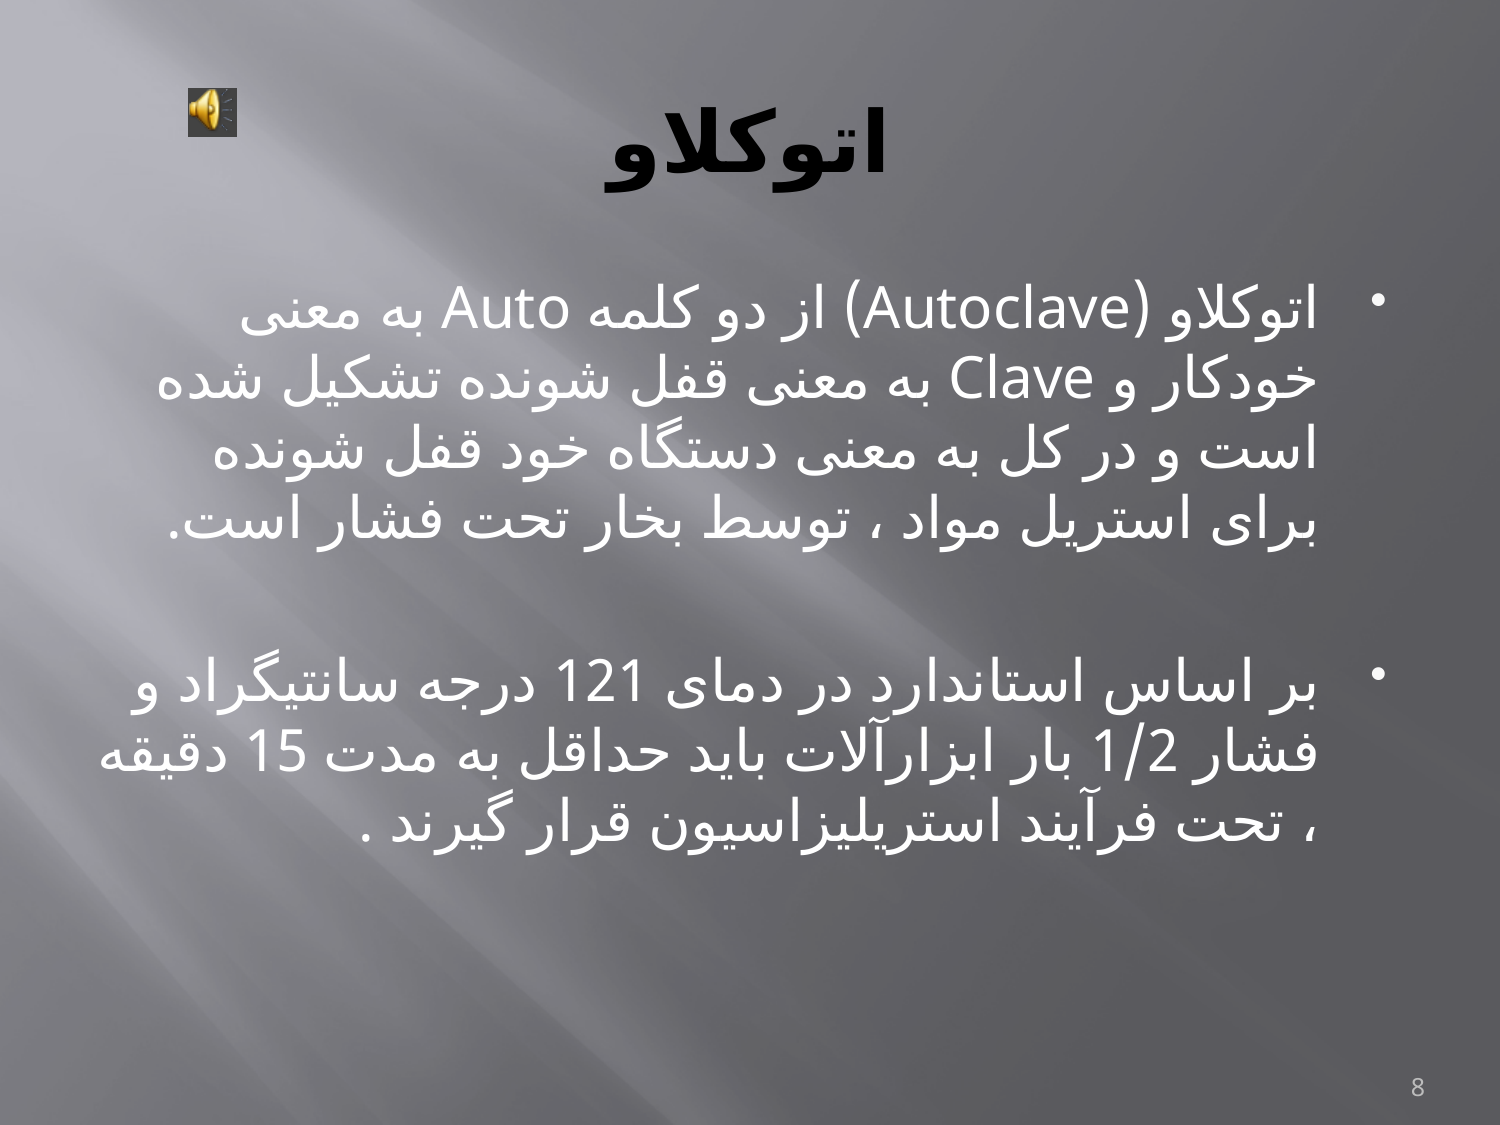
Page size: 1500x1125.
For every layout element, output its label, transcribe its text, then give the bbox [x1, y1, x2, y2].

list اتوکلاو (Autoclave) از دو کلمه Auto به معنی خودکار و Clave به معنی قفل شونده تشکیل شده است و در کل به معنی دستگاه خود قفل شونده برای استریل مواد ، توسط بخار تحت فشار است. بر اساس استاندارد در دمای 121 درجه سانتیگراد و فشار 1/2 بار ابزارآلات باید حداقل به مدت 15 دقیقه ، تحت فرآیند استریلیزاسیون قرار گیرند . [75, 262, 1425, 1035]
slide_number 8 [1299, 1052, 1425, 1113]
picture [187, 87, 238, 138]
title اتوکلاو [75, 45, 1425, 233]
